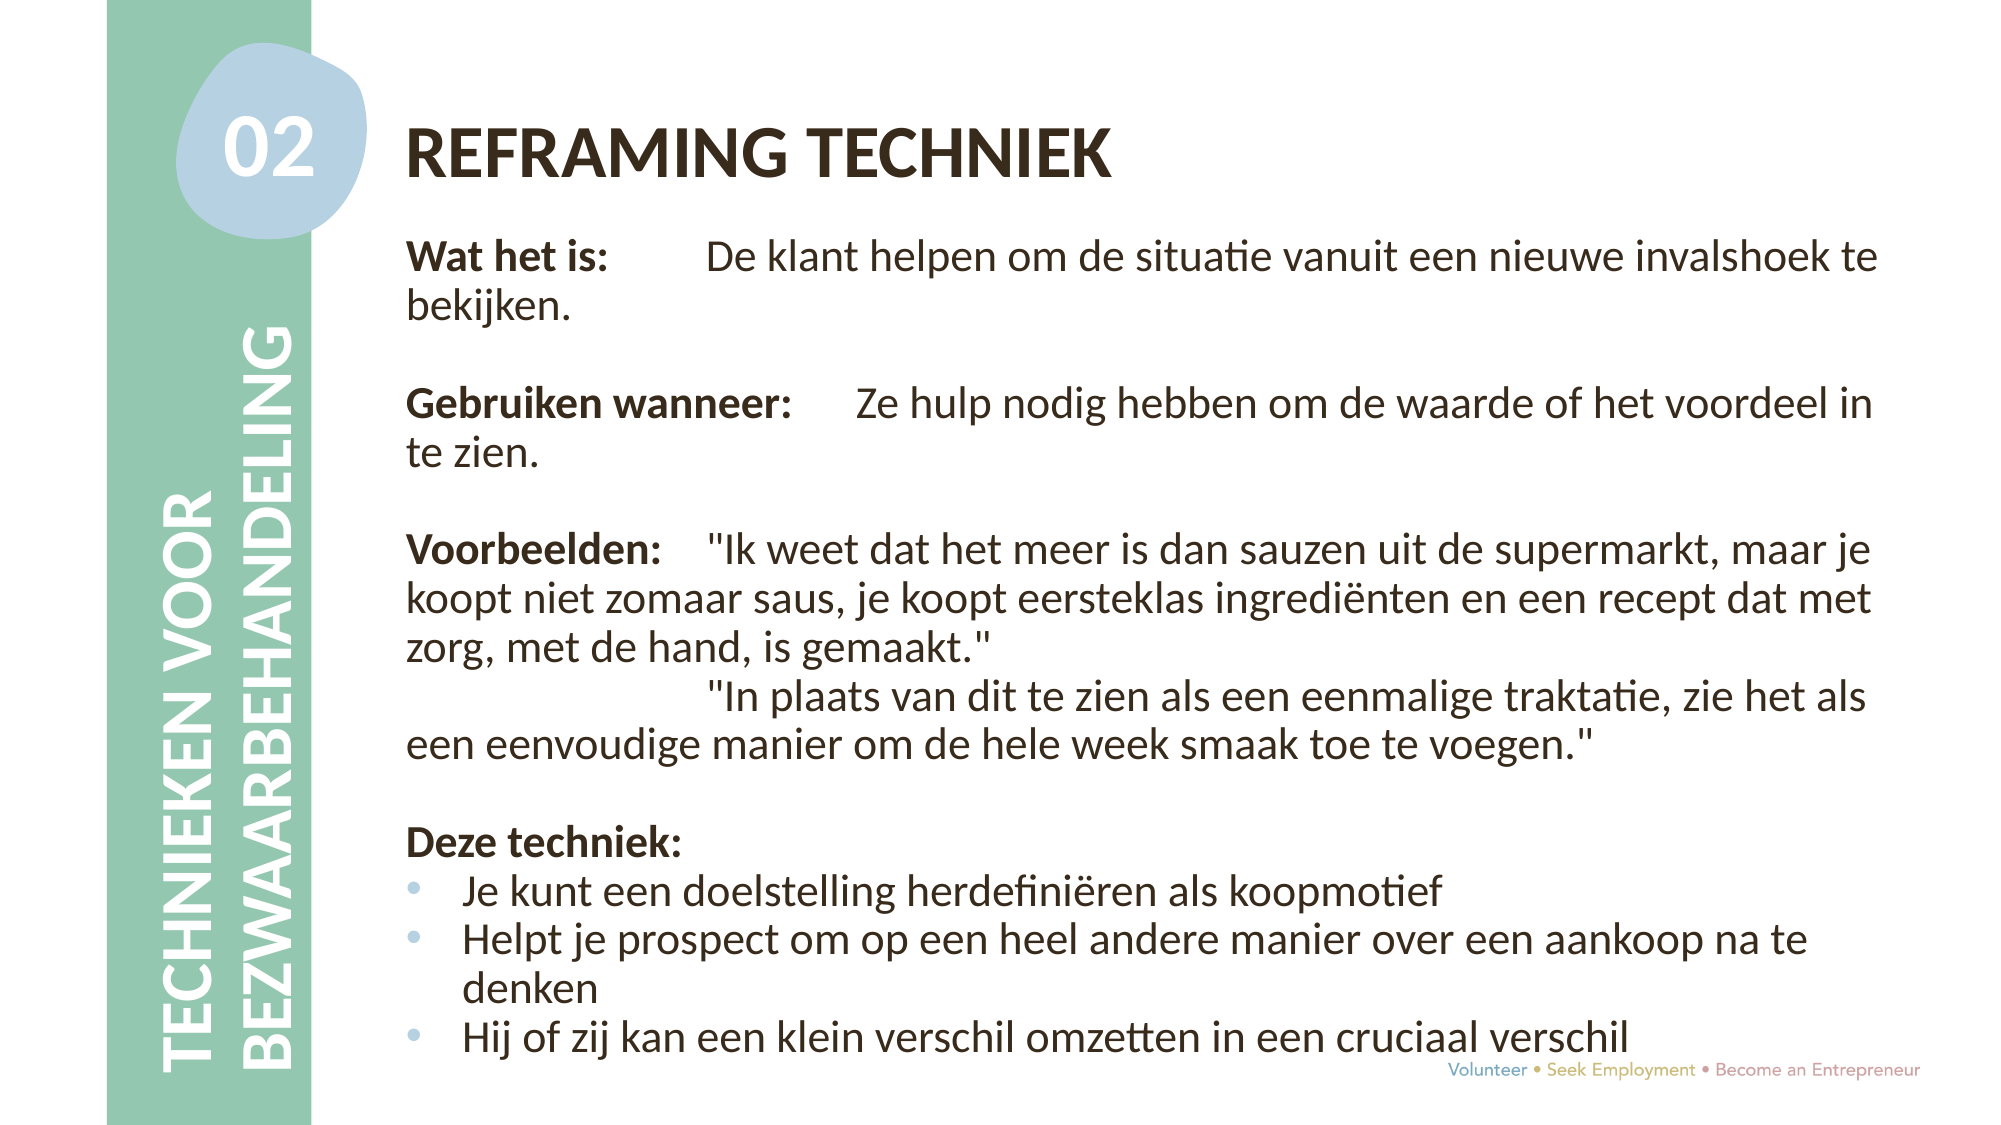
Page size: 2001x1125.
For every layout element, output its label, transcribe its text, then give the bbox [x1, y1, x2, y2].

picture [1418, 1046, 1971, 1103]
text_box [175, 42, 367, 297]
text_box TECHNIEKEN VOOR BEZWAARBEHANDELING [141, 0, 317, 1089]
list REFRAMING TECHNIEK [390, 94, 1697, 213]
text_box [106, 0, 312, 1125]
list Wat het is: De klant helpen om de situatie vanuit een nieuwe invalshoek te bekijken. Gebruiken wanneer: Ze hulp nodig hebben om de waarde of het voordeel in te zien. Voorbeelden: "Ik weet dat het meer is dan sauzen uit de supermarkt, maar je koopt niet zomaar saus, je koopt eersteklas ingrediënten en een recept dat met zorg, met de hand, is gemaakt." "In plaats van dit te zien als een eenmalige traktatie, zie het als een eenvoudige manier om de hele week smaak toe te voegen." Deze techniek: Je kunt een doelstelling herdefiniëren als koopmotief Helpt je prospect om op een heel andere manier over een aankoop na te denken Hij of zij kan een klein verschil omzetten in een cruciaal verschil [390, 224, 1905, 1052]
